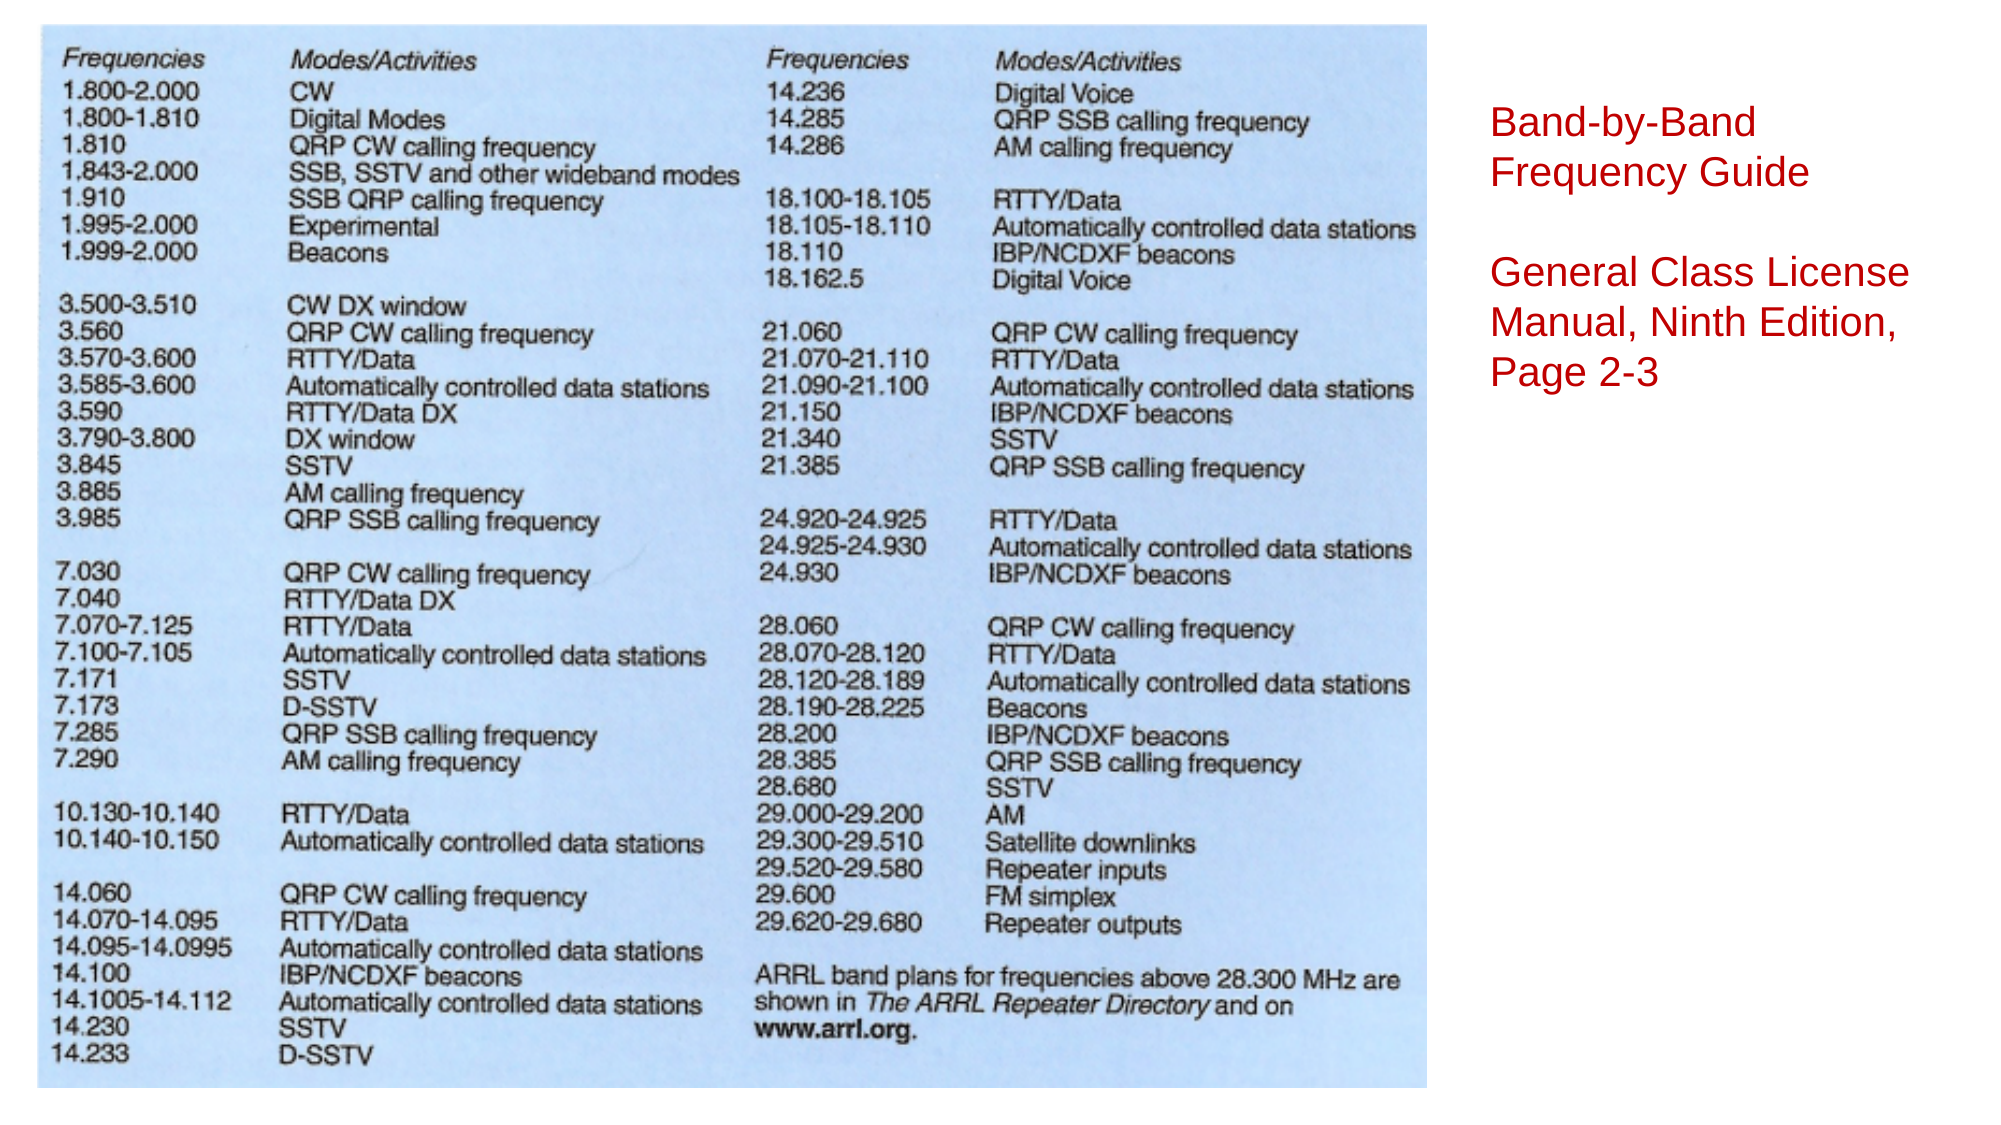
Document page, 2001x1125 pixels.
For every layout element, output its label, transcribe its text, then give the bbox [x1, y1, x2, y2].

picture [37, 24, 1427, 1088]
text_box Band-by-Band Frequency Guide General Class License Manual, Ninth Edition, Page 2-3 [1475, 87, 1963, 403]
